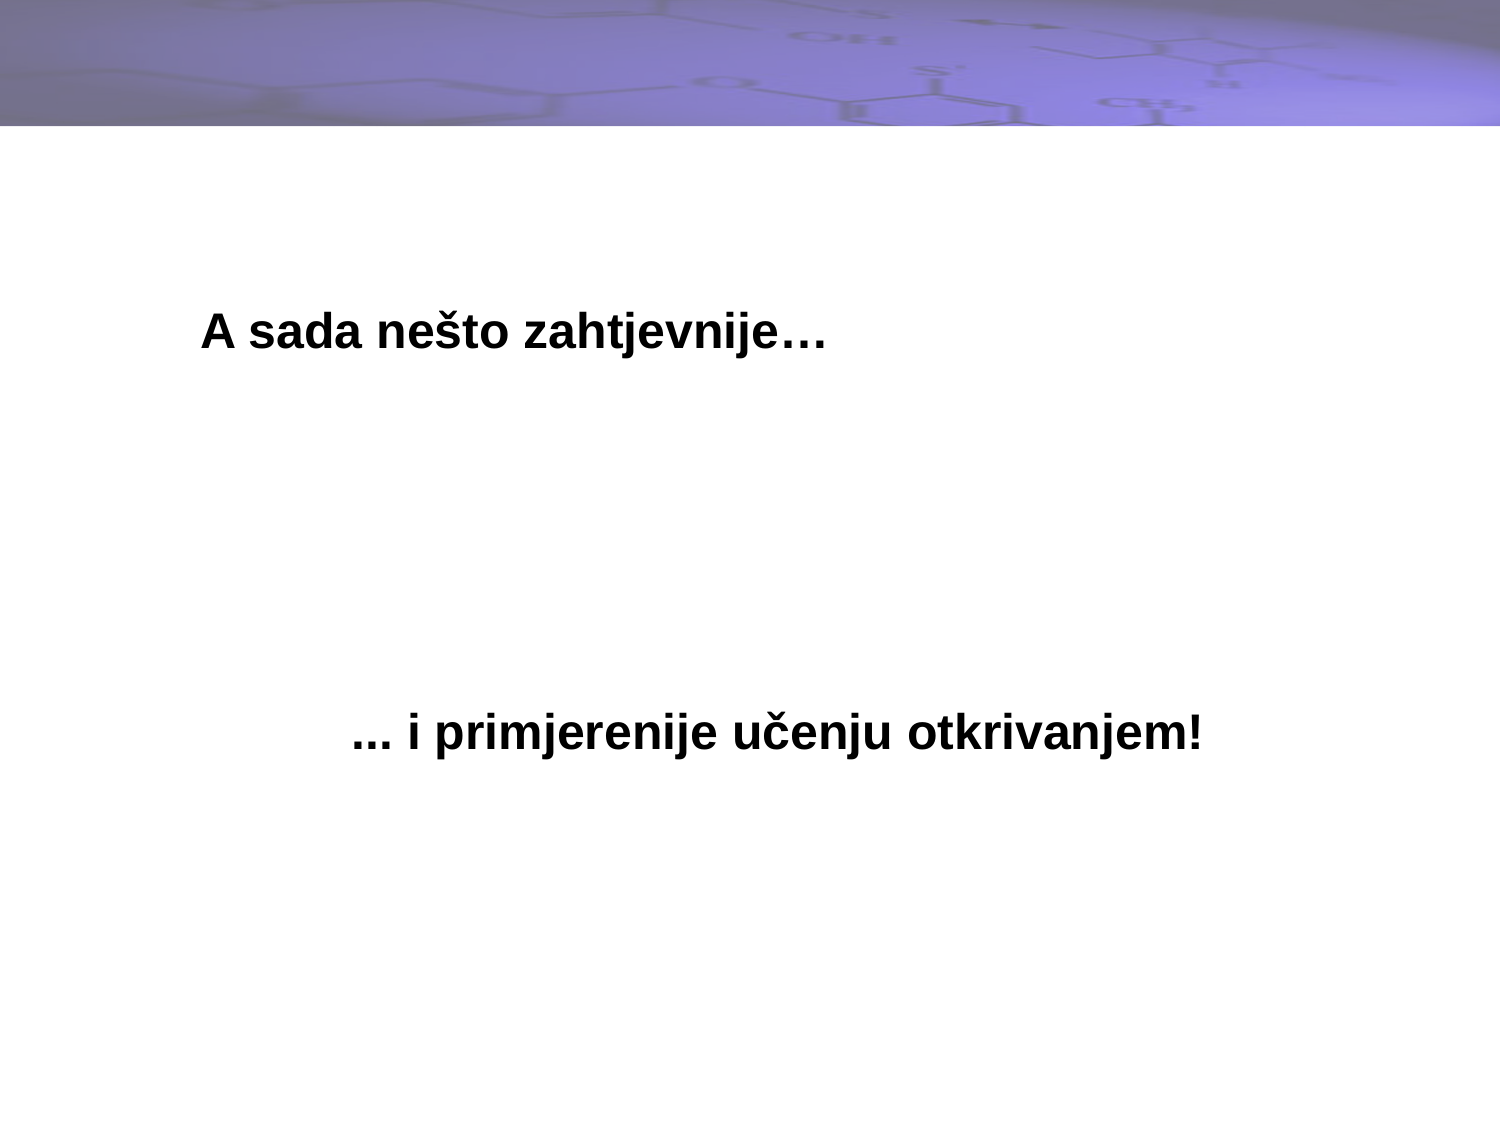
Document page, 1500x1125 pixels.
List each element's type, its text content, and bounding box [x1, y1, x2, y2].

text_box A sada nešto zahtjevnije… [186, 290, 845, 366]
text_box ... i primjerenije učenju otkrivanjem! [336, 692, 1341, 768]
